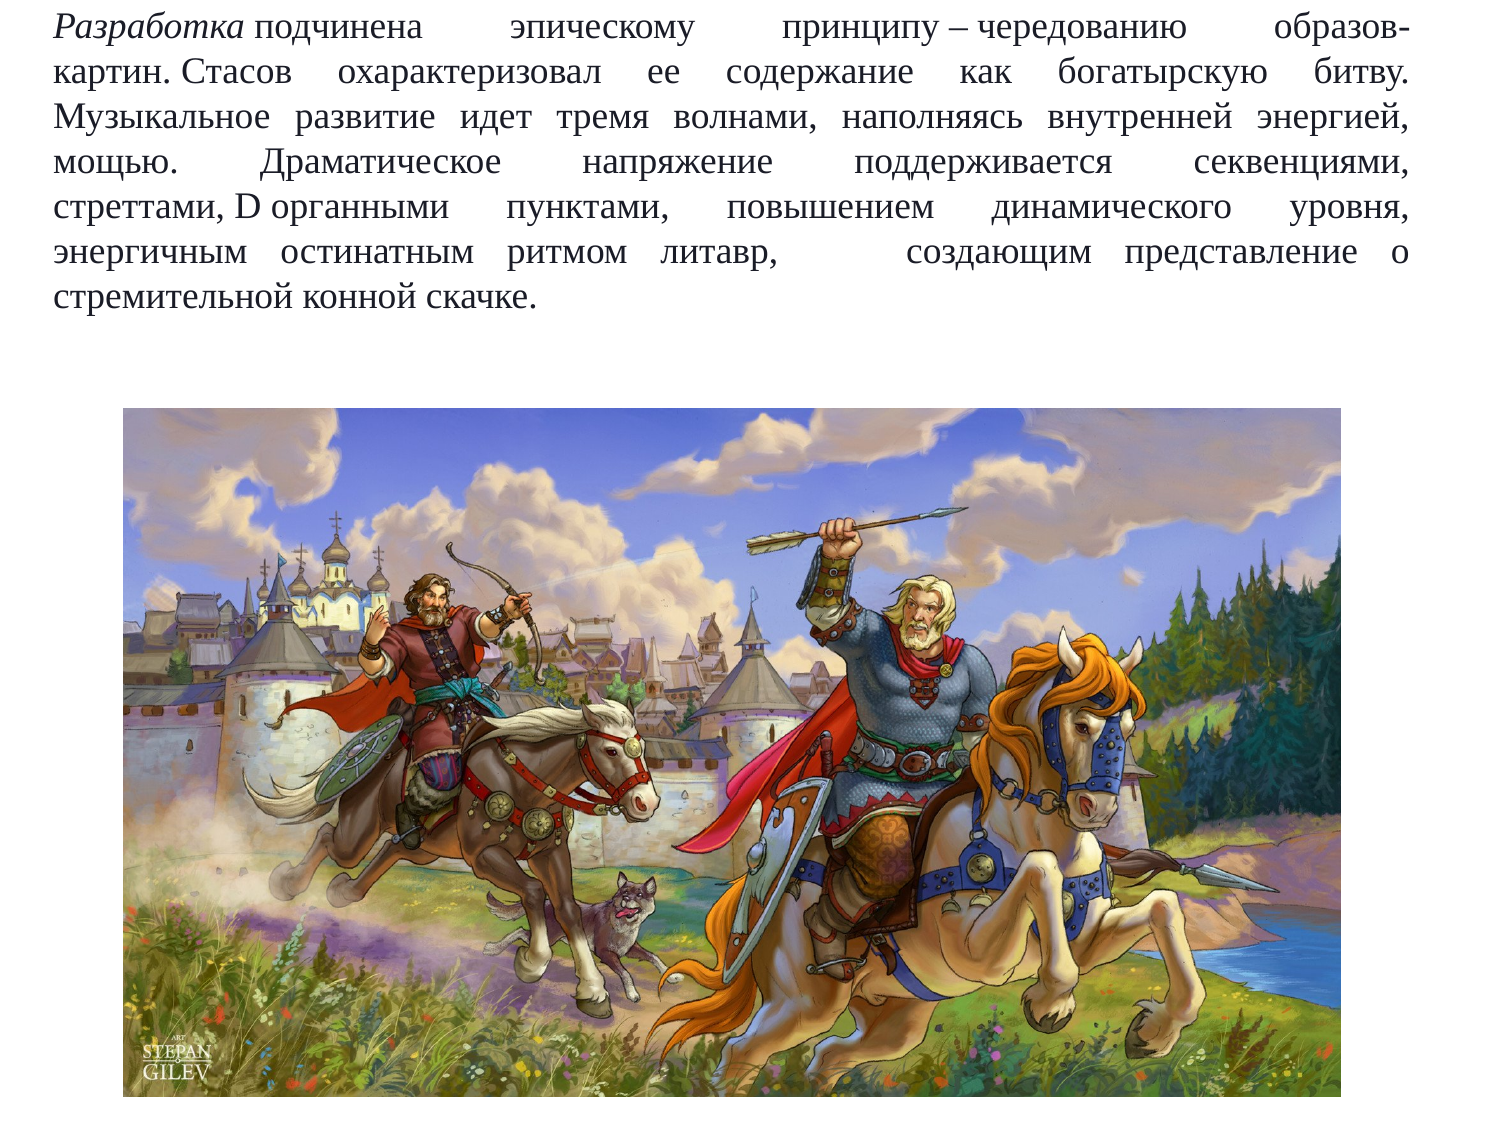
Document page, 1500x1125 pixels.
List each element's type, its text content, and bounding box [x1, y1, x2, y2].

text_box Разработка подчинена эпическому принципу – чередованию образов-картин. Стасов охарактеризовал ее содержание как богатырскую битву. Музыкальное развитие идет тремя волнами, наполняясь внутренней энергией, мощью. Драматическое напряжение поддерживается секвенциями, стреттами, D органными пунктами, повышением динамического уровня, энергичным остинатным ритмом литавр, создающим представление о стремительной конной скачке. [53, 1, 1412, 317]
picture [123, 408, 1341, 1098]
